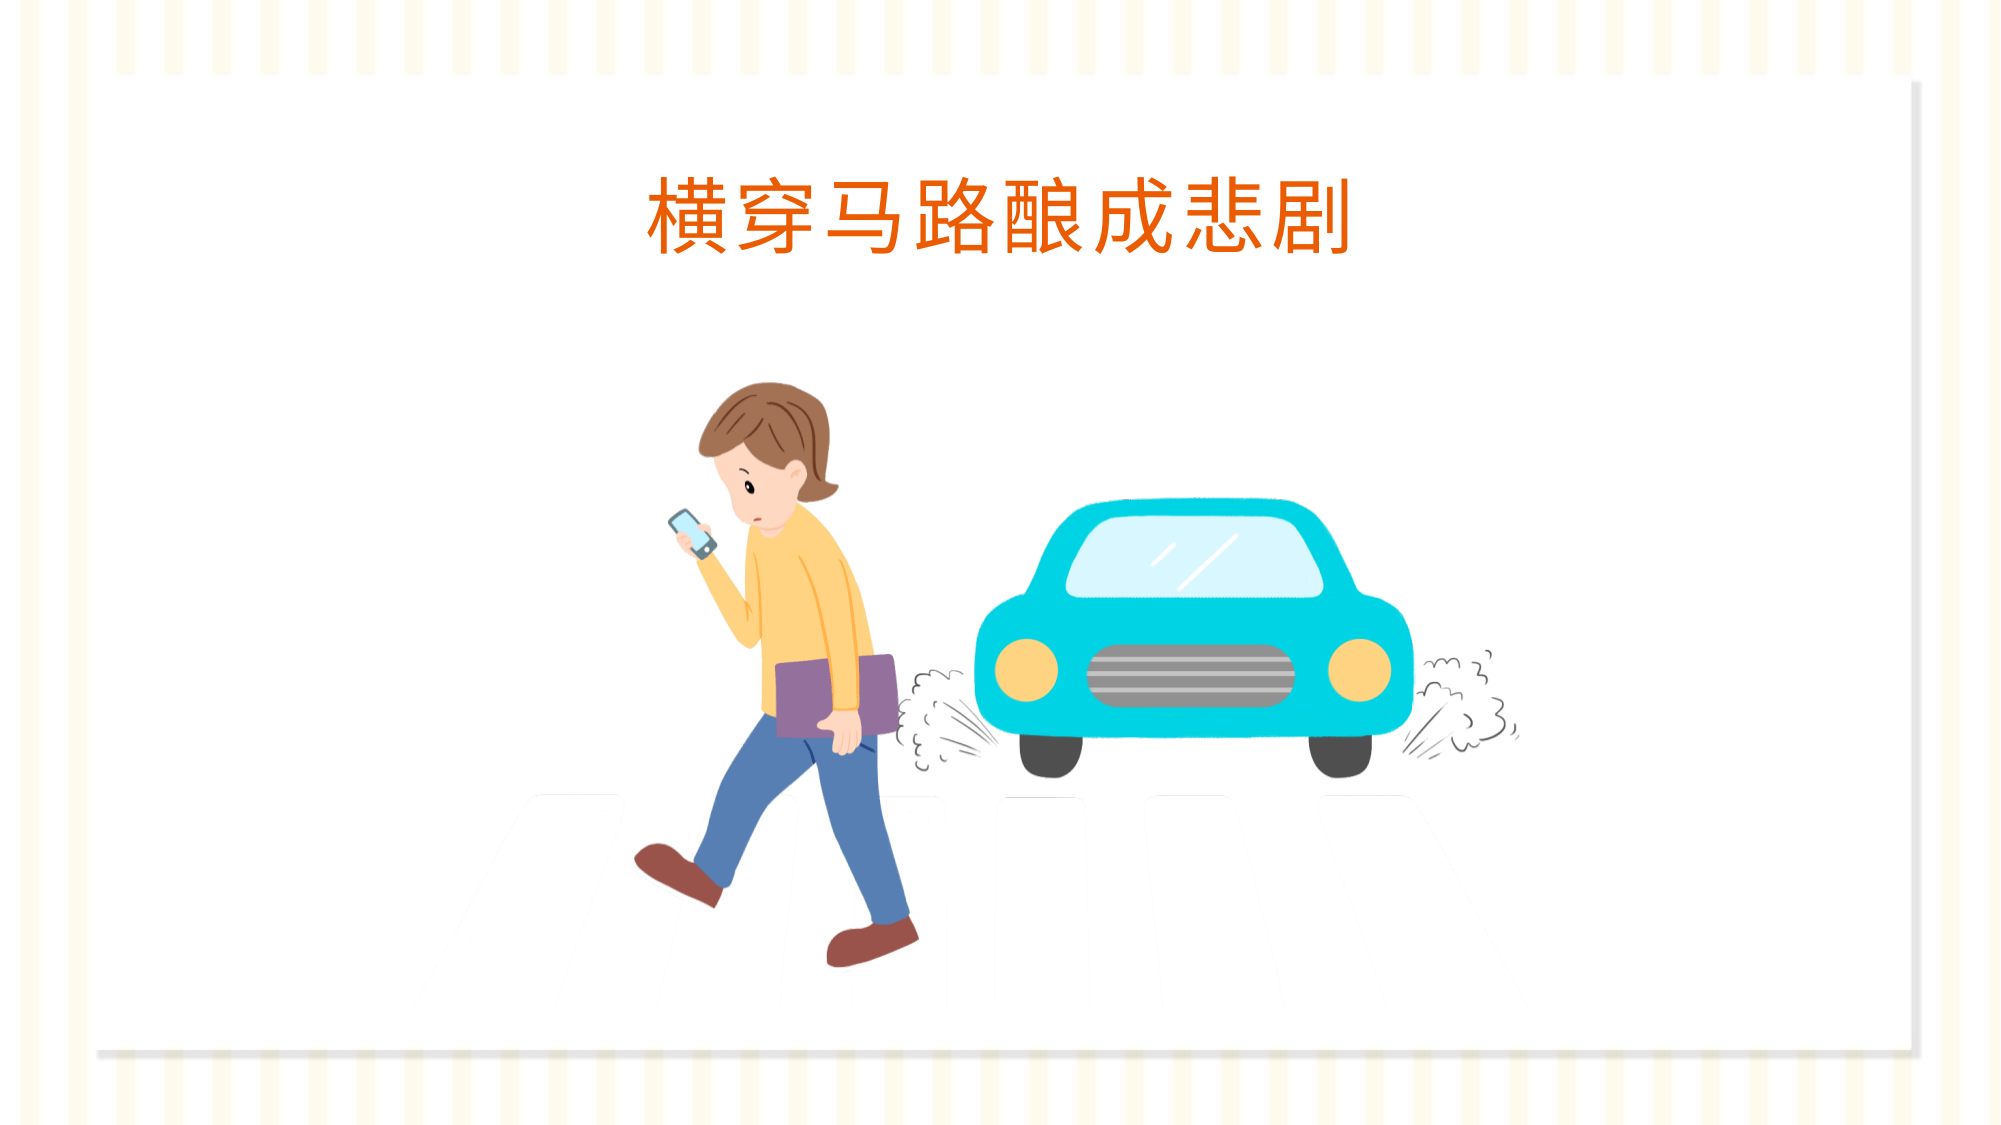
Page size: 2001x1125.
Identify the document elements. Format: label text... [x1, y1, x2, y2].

text_box 横穿马路酿成悲剧 [357, 156, 1643, 272]
picture [0, 0, 2001, 1125]
